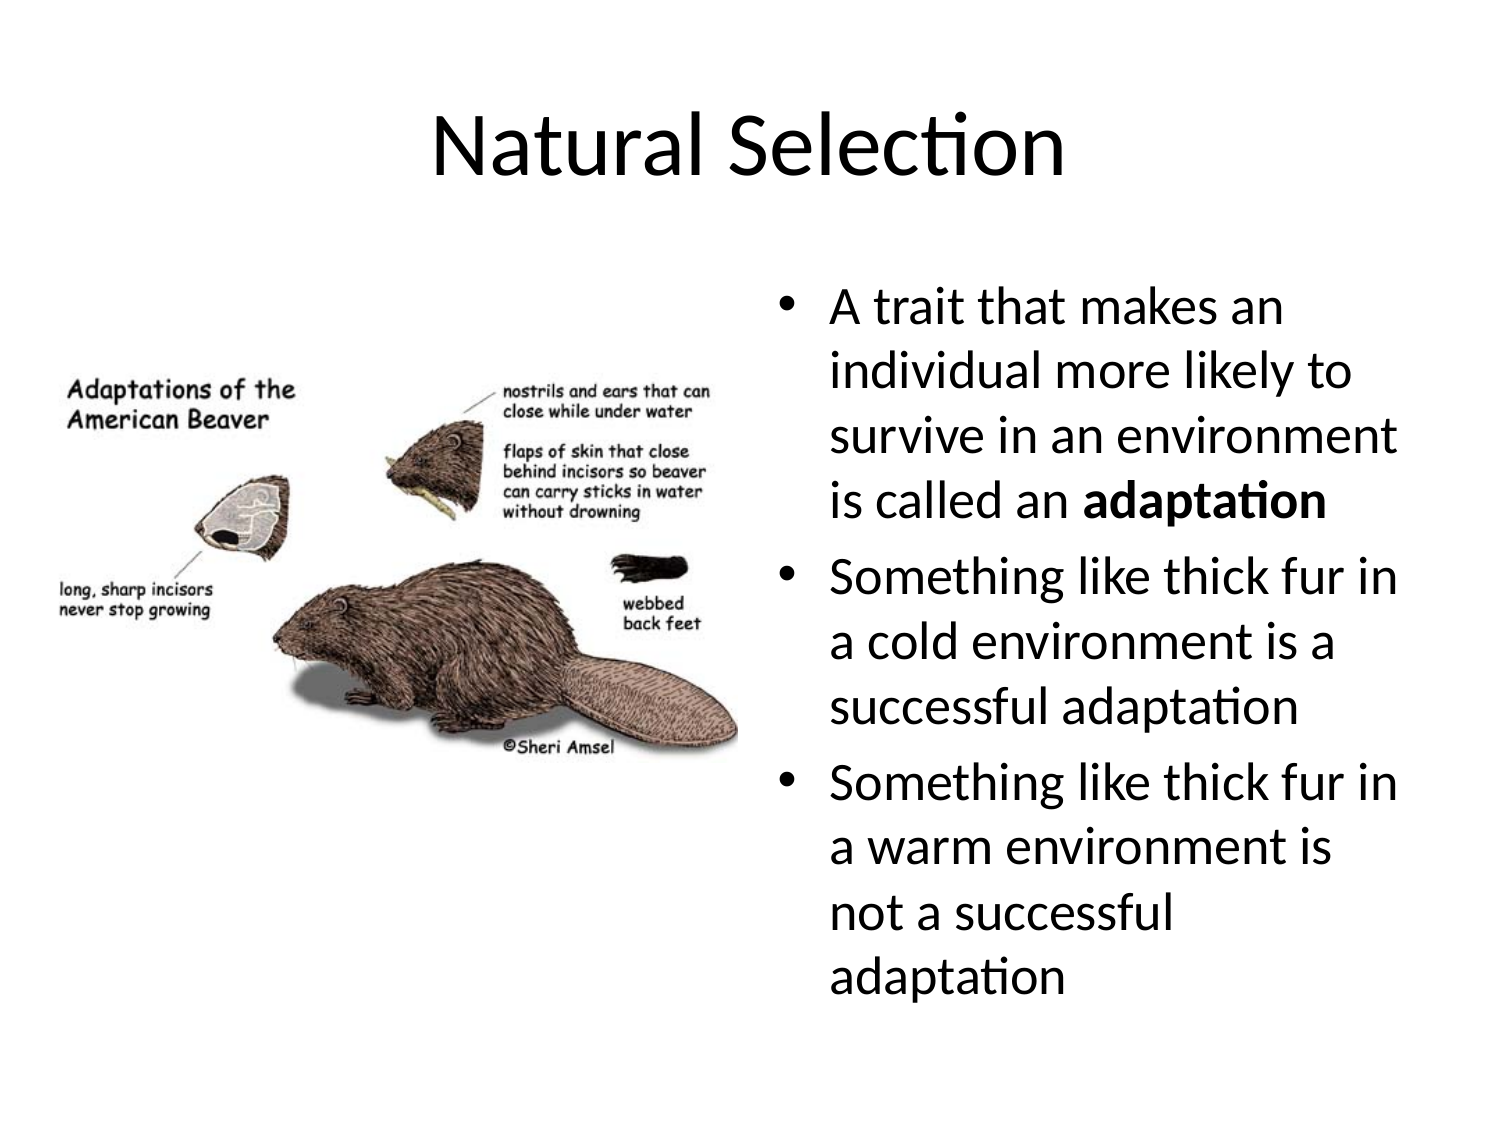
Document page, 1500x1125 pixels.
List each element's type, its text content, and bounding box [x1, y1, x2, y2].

title Natural Selection [75, 45, 1425, 233]
list A trait that makes an individual more likely to survive in an environment is called an adaptation Something like thick fur in a cold environment is a successful adaptation Something like thick fur in a warm environment is not a successful adaptation [762, 262, 1425, 1063]
picture [37, 362, 738, 763]
